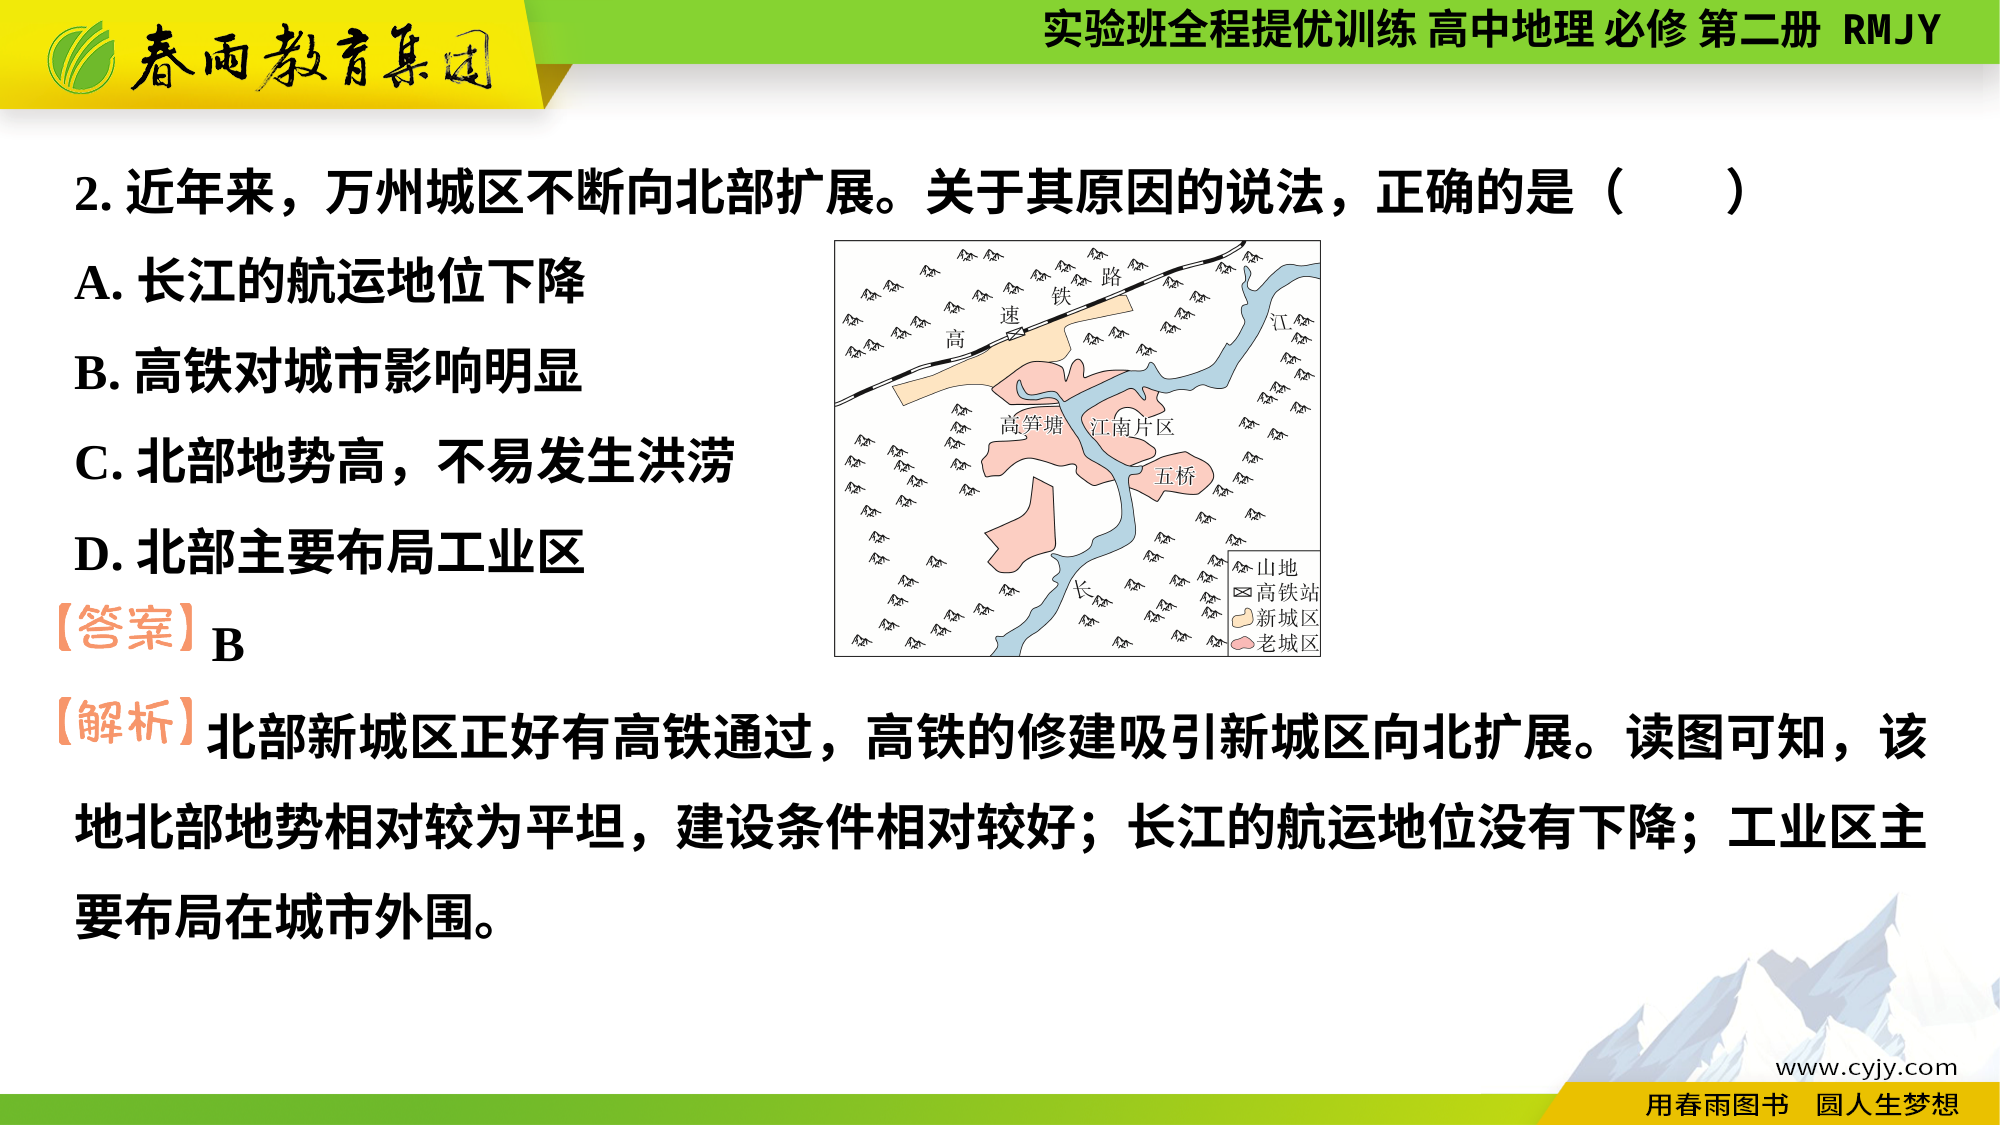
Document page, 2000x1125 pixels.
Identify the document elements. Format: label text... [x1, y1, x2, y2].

picture [0, 0, 2000, 1125]
list 2.近年来，万州城区不断向北部扩展。关于其原因的说法，正确的是（ ） A.长江的航运地位下降 B.高铁对城市影响明显 C.北部地势高，不易发生洪涝 D.北部主要布局工业区 [59, 122, 1944, 573]
text_box B [59, 573, 1944, 668]
text_box 北部新城区正好有高铁通过，高铁的修建吸引新城区向北扩展。读图可知，该地北部地势相对较为平坦，建设条件相对较好；长江的航运地位没有下降；工业区主要布局在城市外围。 [59, 668, 1944, 954]
